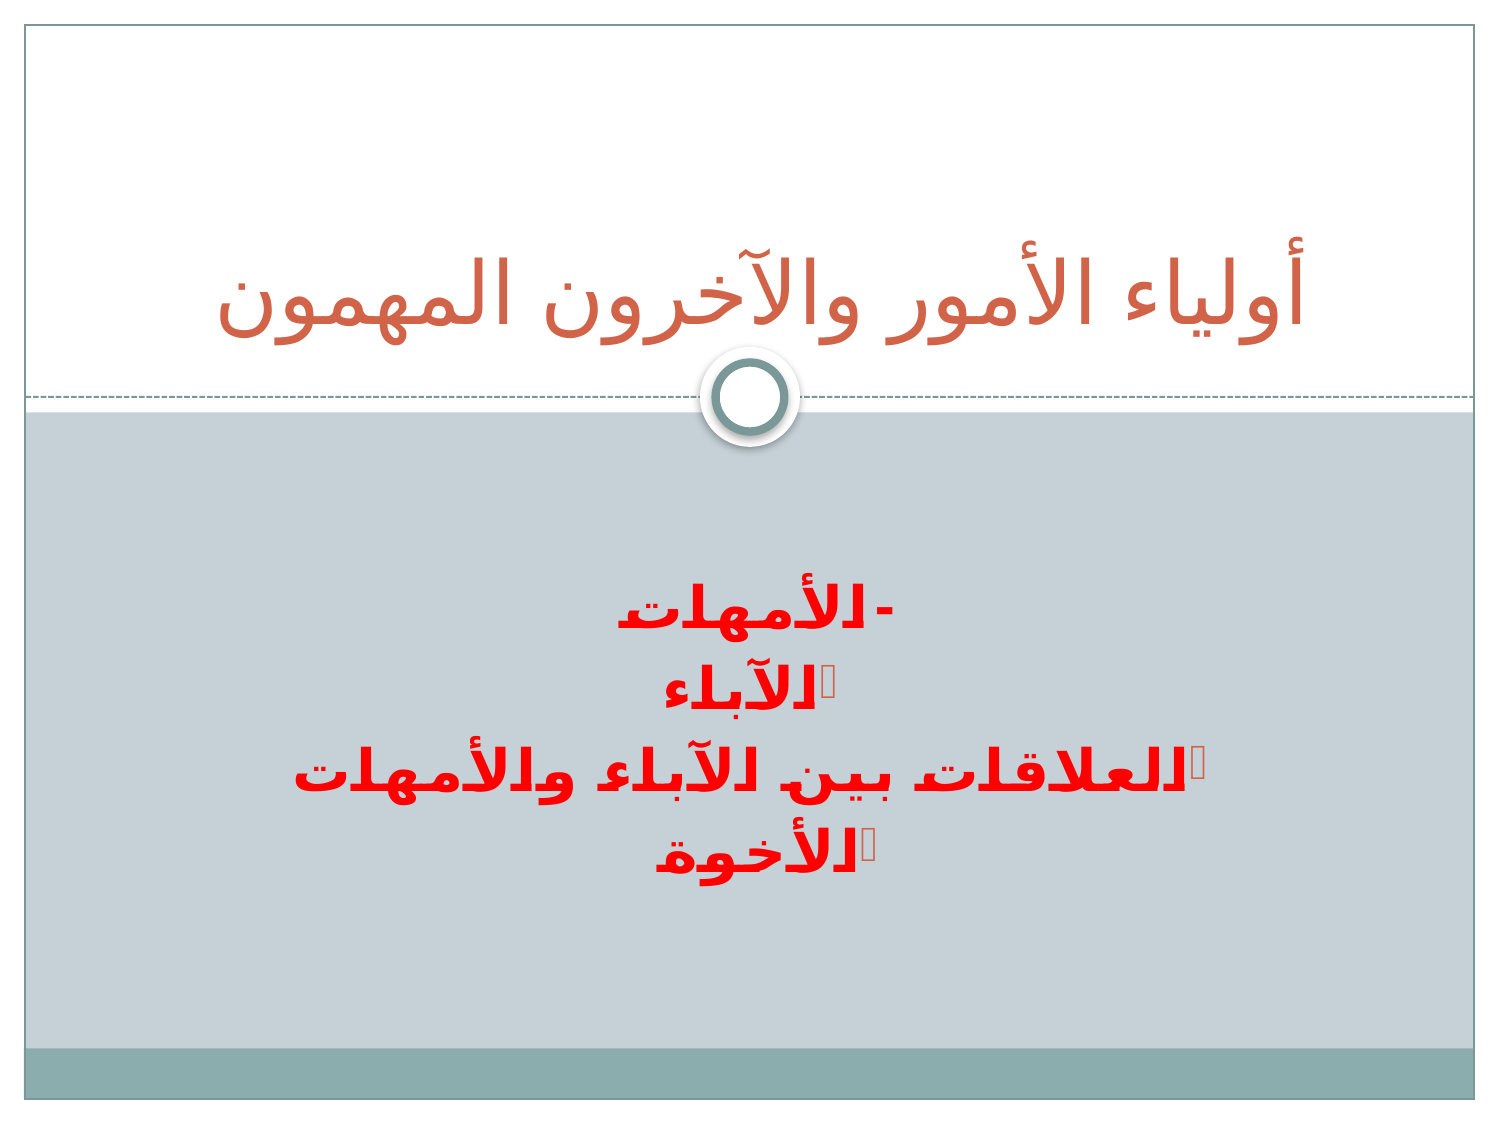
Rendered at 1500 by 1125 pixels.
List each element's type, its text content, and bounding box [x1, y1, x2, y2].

title أولياء الأمور والآخرون المهمون [112, 62, 1388, 351]
subtitle -الأمهات الآباء العلاقات بين الآباء والأمهات الأخوة [224, 562, 1276, 926]
